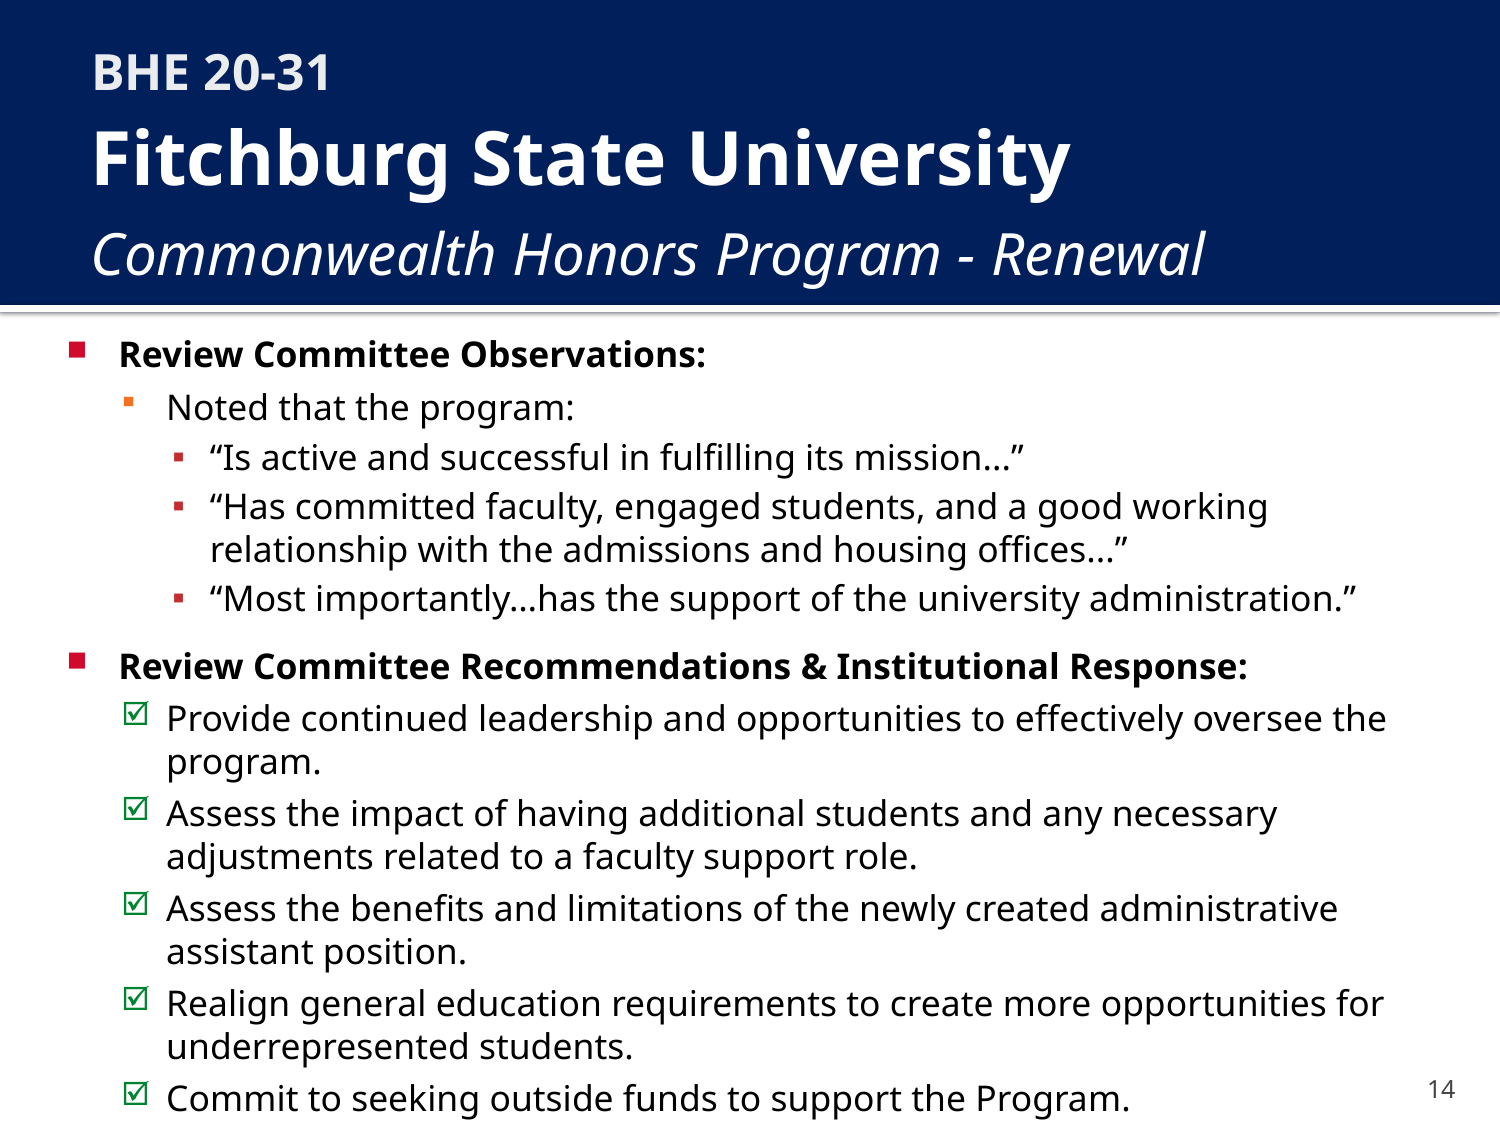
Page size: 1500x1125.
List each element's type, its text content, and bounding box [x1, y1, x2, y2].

list Review Committee Observations: Noted that the program: “Is active and successful in fulfilling its mission...” “Has committed faculty, engaged students, and a good working relationship with the admissions and housing offices...” “Most importantly…has the support of the university administration.” Review Committee Recommendations & Institutional Response: Provide continued leadership and opportunities to effectively oversee the program. Assess the impact of having additional students and any necessary adjustments related to a faculty support role. Assess the benefits and limitations of the newly created administrative assistant position. Realign general education requirements to create more opportunities for underrepresented students. Commit to seeking outside funds to support the Program. Staff Recommendation is for approval [37, 317, 1488, 1125]
list BHE 20-31 [62, 24, 1438, 101]
title Fitchburg State University Commonwealth Honors Program - Renewal [74, 99, 1426, 301]
